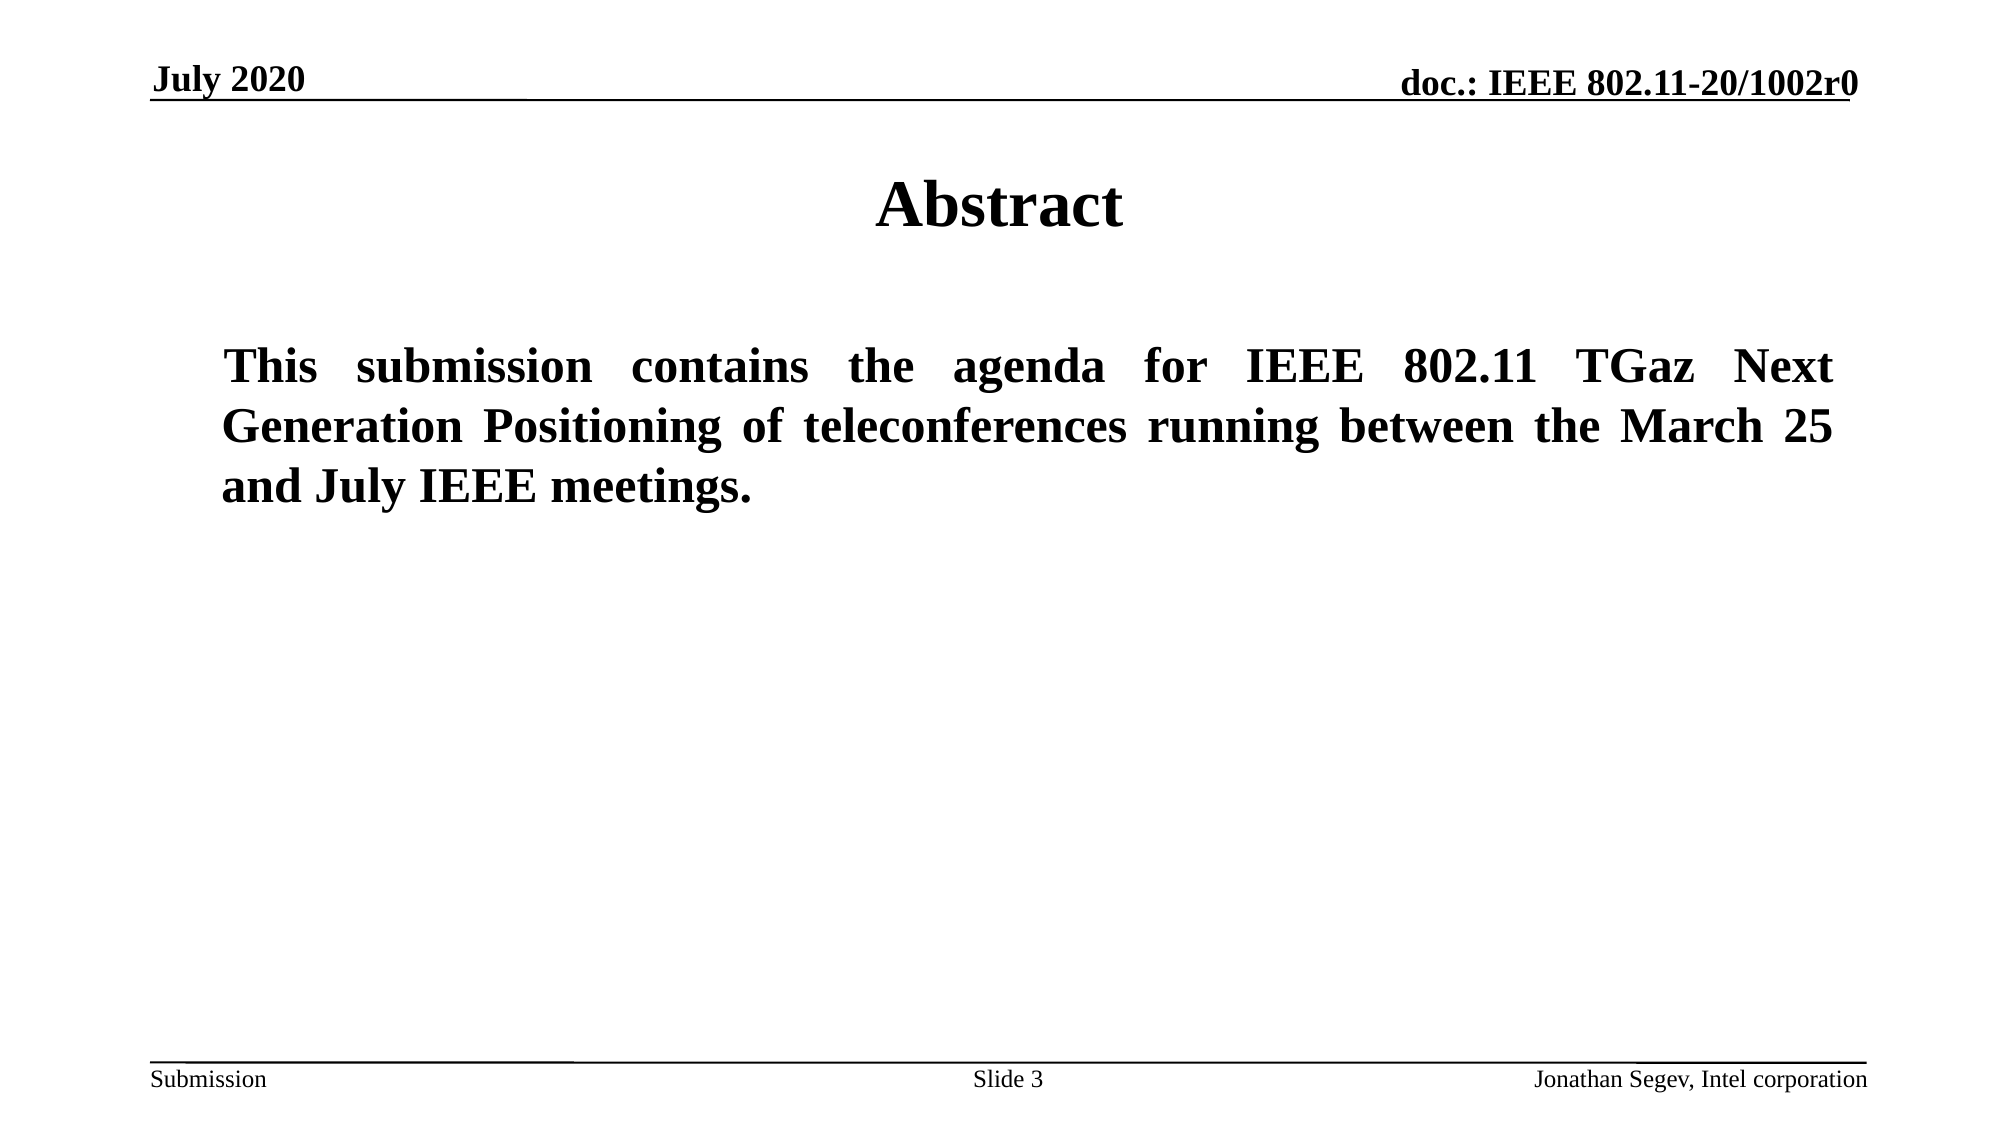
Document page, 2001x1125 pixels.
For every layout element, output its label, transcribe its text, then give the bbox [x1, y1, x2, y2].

title Abstract [149, 112, 1850, 288]
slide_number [152, 54, 563, 100]
slide_number Slide 3 [950, 1061, 1067, 1123]
list This submission contains the agenda for IEEE 802.11 TGaz Next Generation Positioning of teleconferences running between the March 25 and July IEEE meetings. [149, 324, 1850, 1000]
footer Jonathan Segev, Intel corporation [1171, 1061, 1869, 1093]
